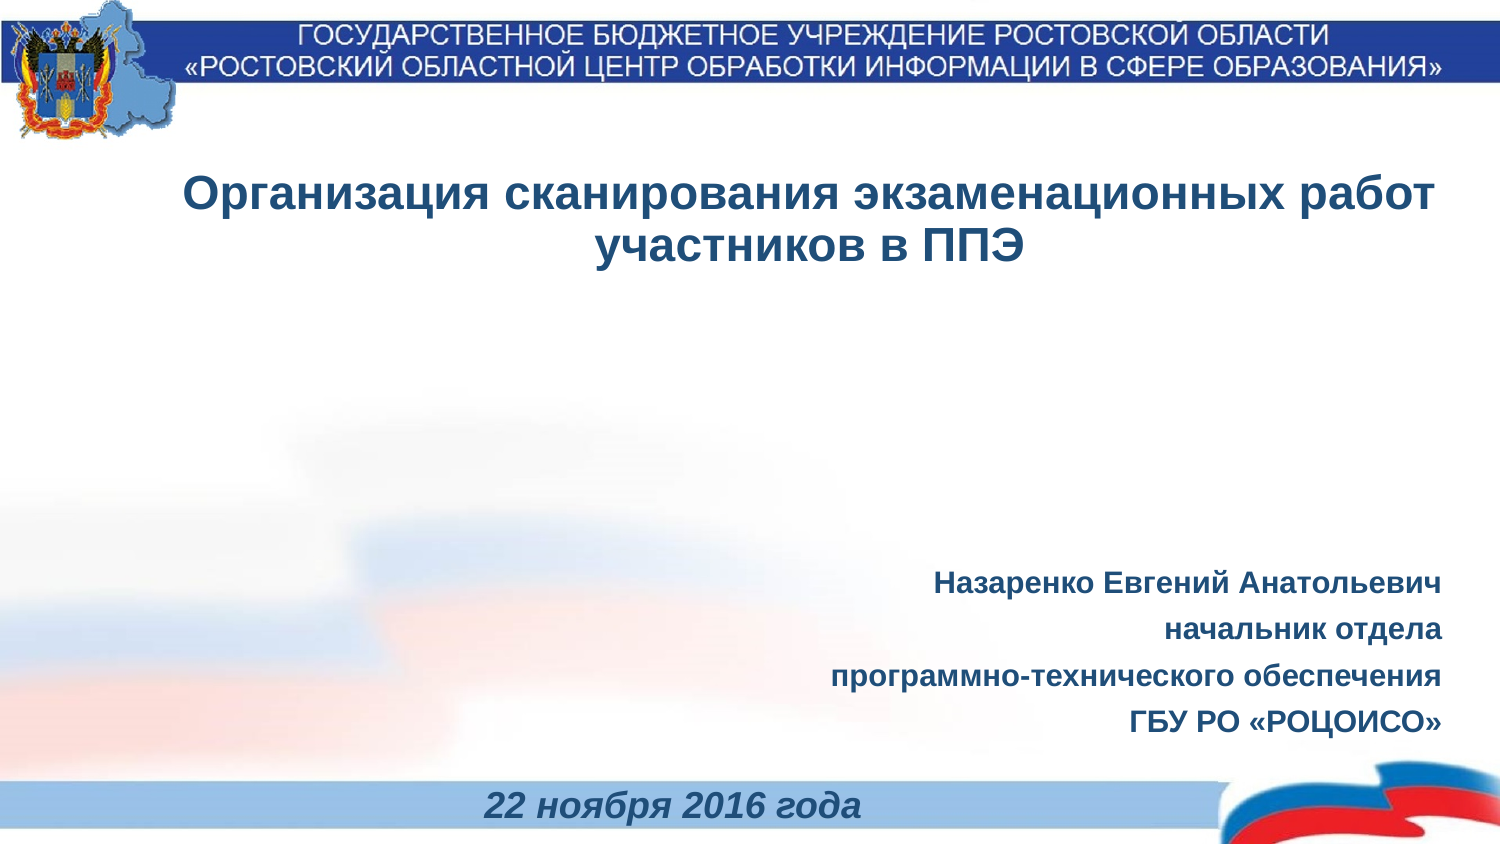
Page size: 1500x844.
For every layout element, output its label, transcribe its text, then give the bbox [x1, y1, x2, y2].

picture [0, 0, 1500, 844]
text_box 22 ноября 2016 года [476, 777, 917, 830]
title Организация сканирования экзаменационных работ участников в ППЭ [163, 138, 1457, 278]
list Назаренко Евгений Анатольевич начальник отдела программно-технического обеспечения ГБУ РО «РОЦОИСО» [663, 560, 1454, 746]
